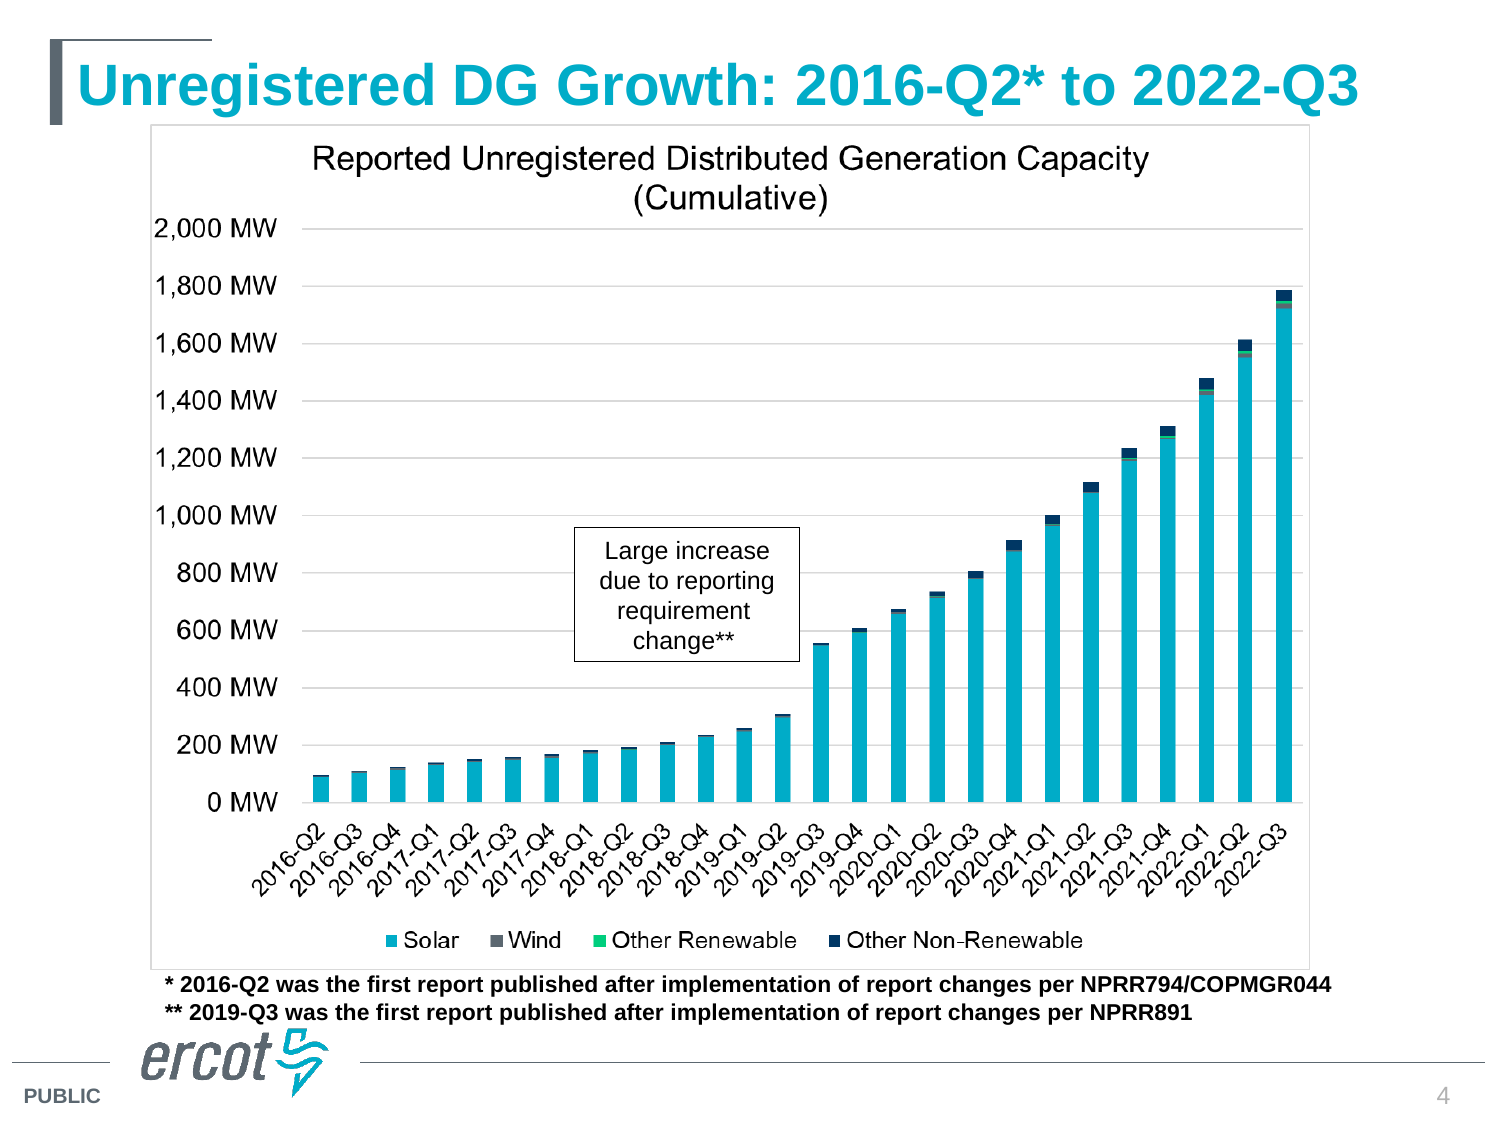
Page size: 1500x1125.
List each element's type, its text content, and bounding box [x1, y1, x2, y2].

picture [149, 124, 1310, 971]
title Unregistered DG Growth: 2016-Q2* to 2022-Q3 [62, 39, 1450, 125]
slide_number 4 [1400, 1076, 1488, 1113]
text_box * 2016-Q2 was the first report published after implementation of report changes per NPRR794/COPMGR044 ** 2019-Q3 was the first report published after implementation of report changes per NPRR891 [149, 962, 1363, 1033]
picture [137, 1024, 332, 1100]
